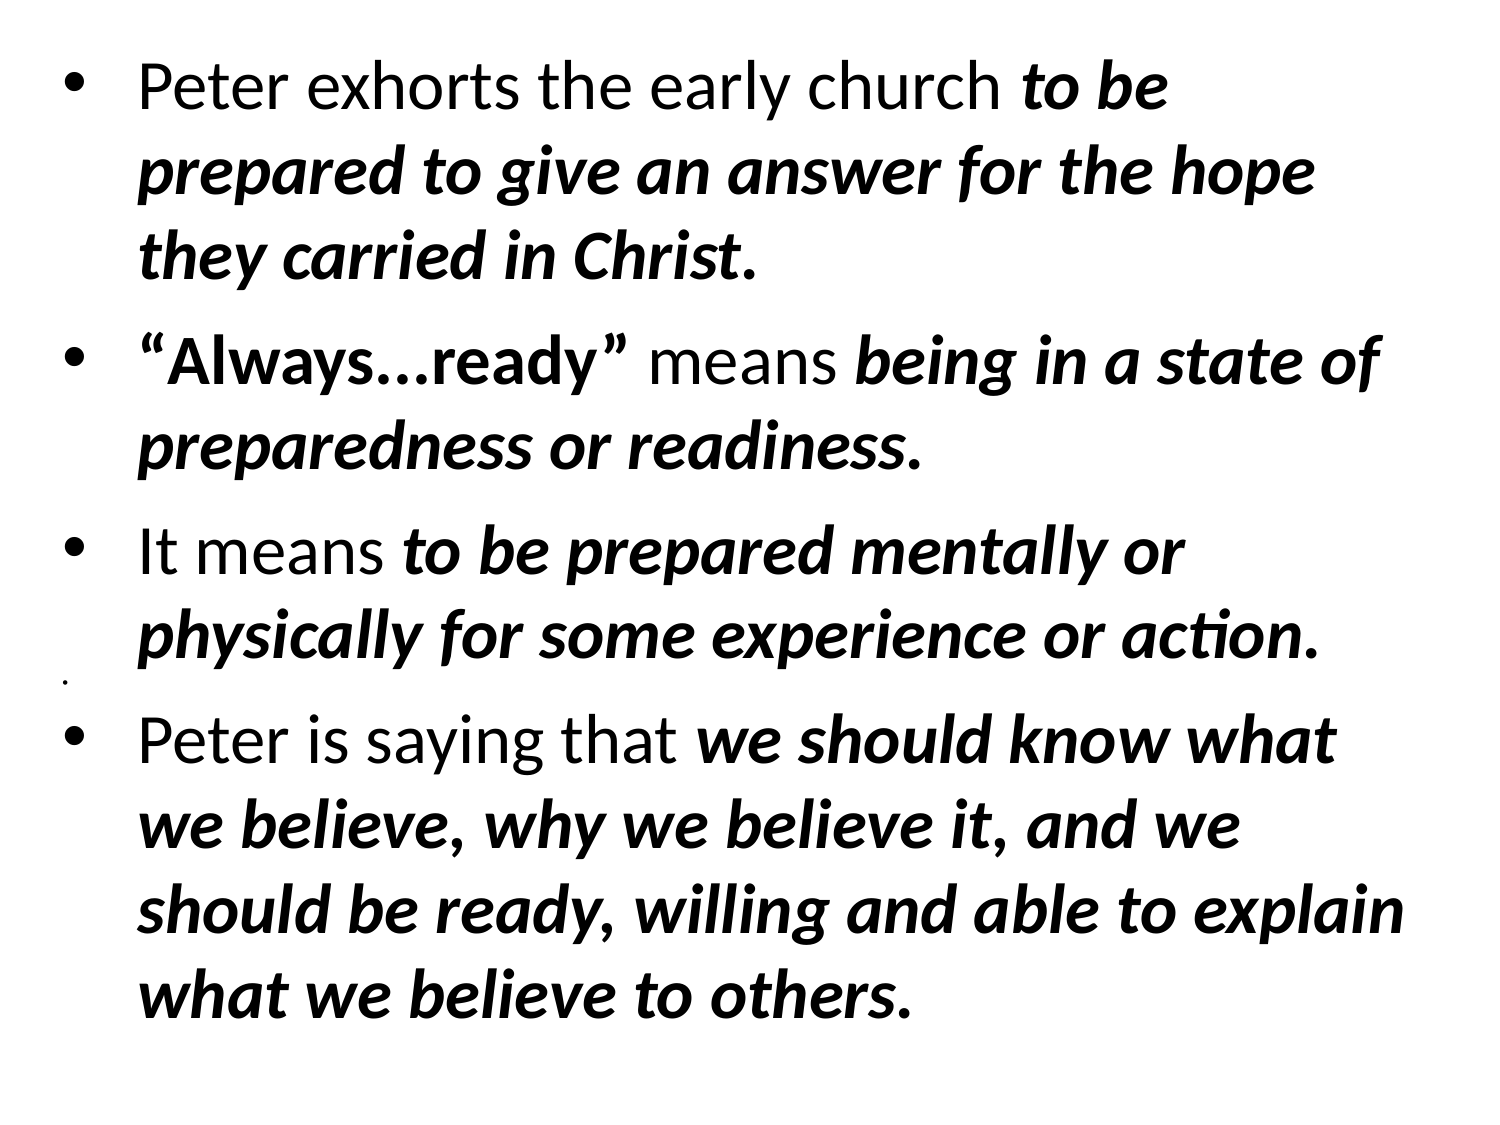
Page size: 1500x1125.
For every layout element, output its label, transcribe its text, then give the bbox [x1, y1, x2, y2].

text_box Peter exhorts the early church to be prepared to give an answer for the hope they carried in Christ. “Always...ready” means being in a state of preparedness or readiness. It means to be prepared mentally or physically for some experience or action. Peter is saying that we should know what we believe, why we believe it, and we should be ready, willing and able to explain what we believe to others. [47, 31, 1424, 1041]
